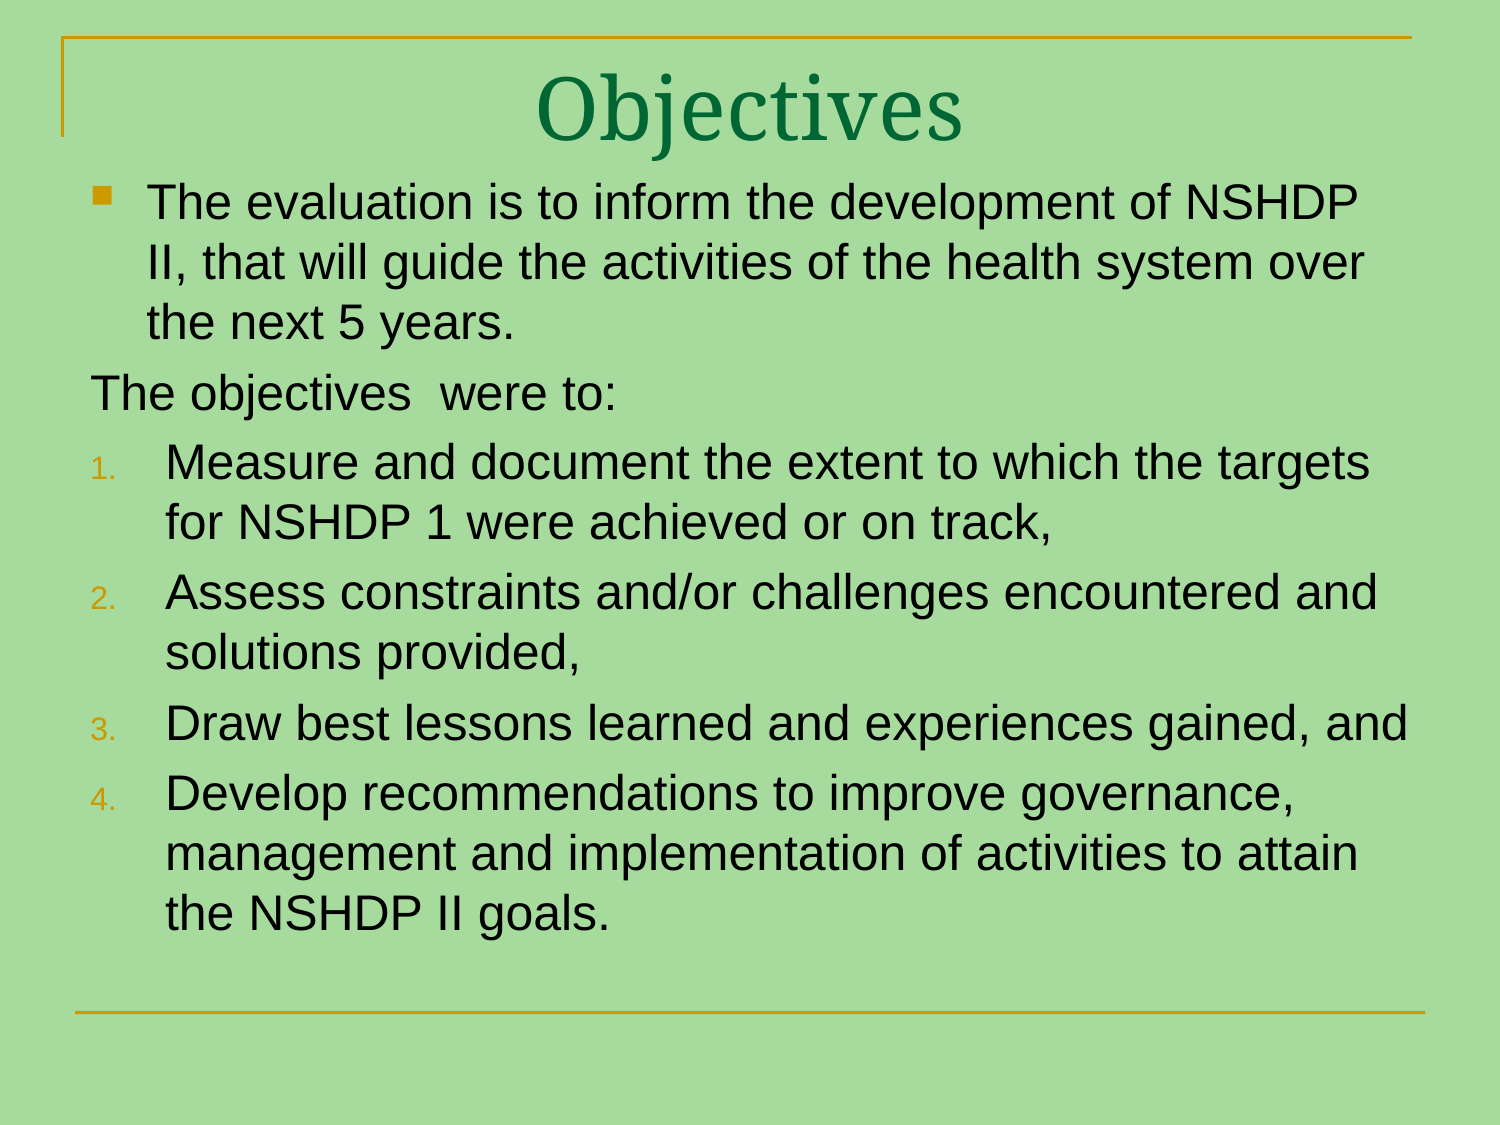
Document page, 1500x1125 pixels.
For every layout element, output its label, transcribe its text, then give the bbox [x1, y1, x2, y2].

title Objectives [75, 45, 1425, 162]
list The evaluation is to inform the development of NSHDP II, that will guide the activities of the health system over the next 5 years. The objectives were to: Measure and document the extent to which the targets for NSHDP 1 were achieved or on track, Assess constraints and/or challenges encountered and solutions provided, Draw best lessons learned and experiences gained, and Develop recommendations to improve governance, management and implementation of activities to attain the NSHDP II goals. [75, 162, 1425, 1063]
